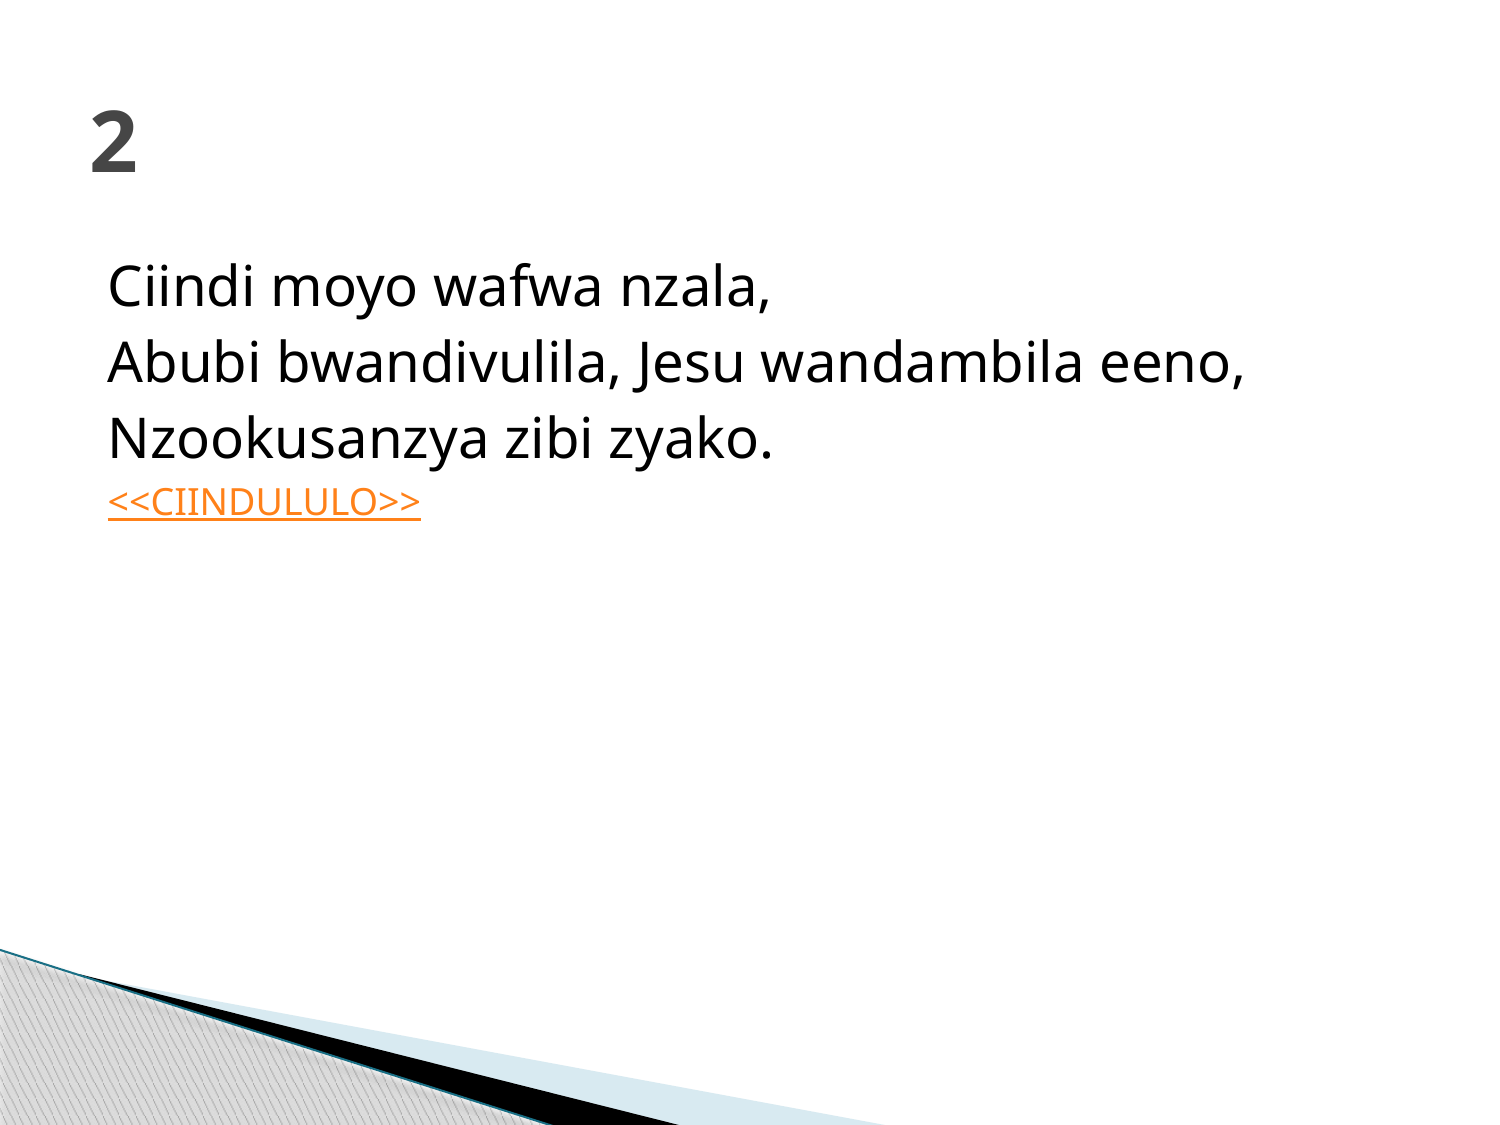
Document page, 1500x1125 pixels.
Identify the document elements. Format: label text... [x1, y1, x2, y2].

list Ciindi moyo wafwa nzala, Abubi bwandivulila, Jesu wandambila eeno, Nzookusanzya zibi zyako. <<CIINDULULO>> [75, 243, 1425, 986]
title 2 [75, 45, 1425, 233]
